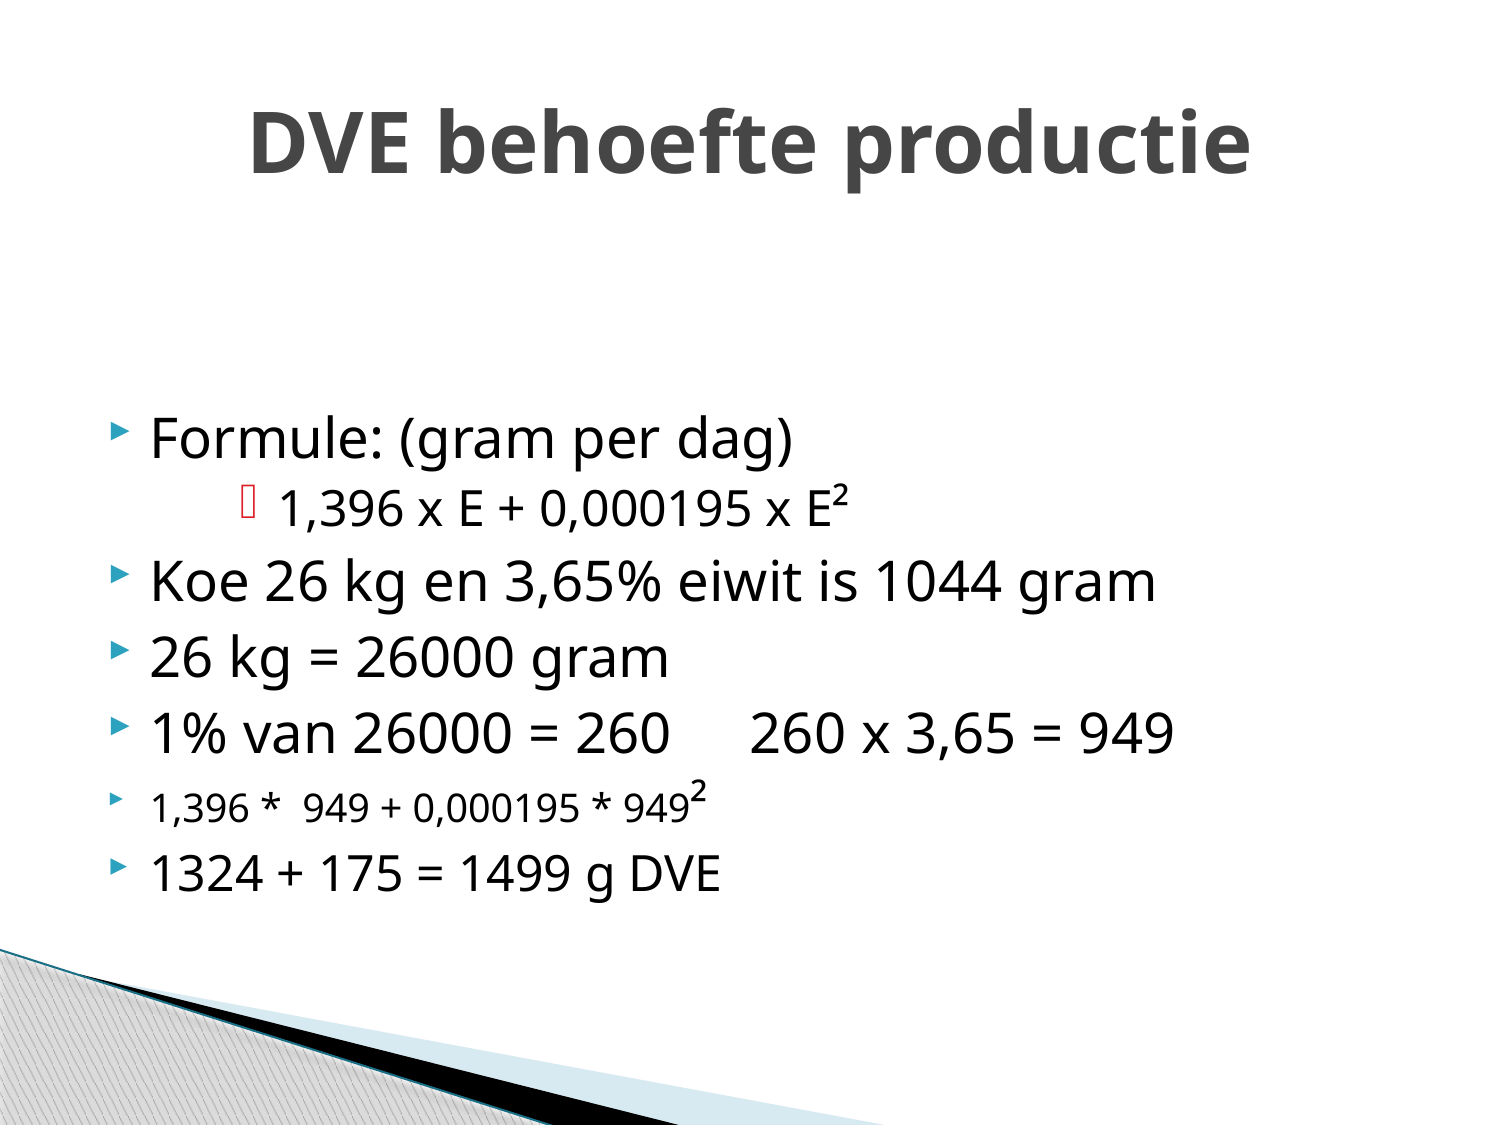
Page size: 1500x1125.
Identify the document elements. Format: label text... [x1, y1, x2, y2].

list Formule: (gram per dag) 1,396 x E + 0,000195 x E² Koe 26 kg en 3,65% eiwit is 1044 gram 26 kg = 26000 gram 1% van 26000 = 260 260 x 3,65 = 949 1,396 * 949 + 0,000195 * 949² 1324 + 175 = 1499 g DVE [75, 243, 1425, 986]
title DVE behoefte productie [75, 45, 1425, 233]
